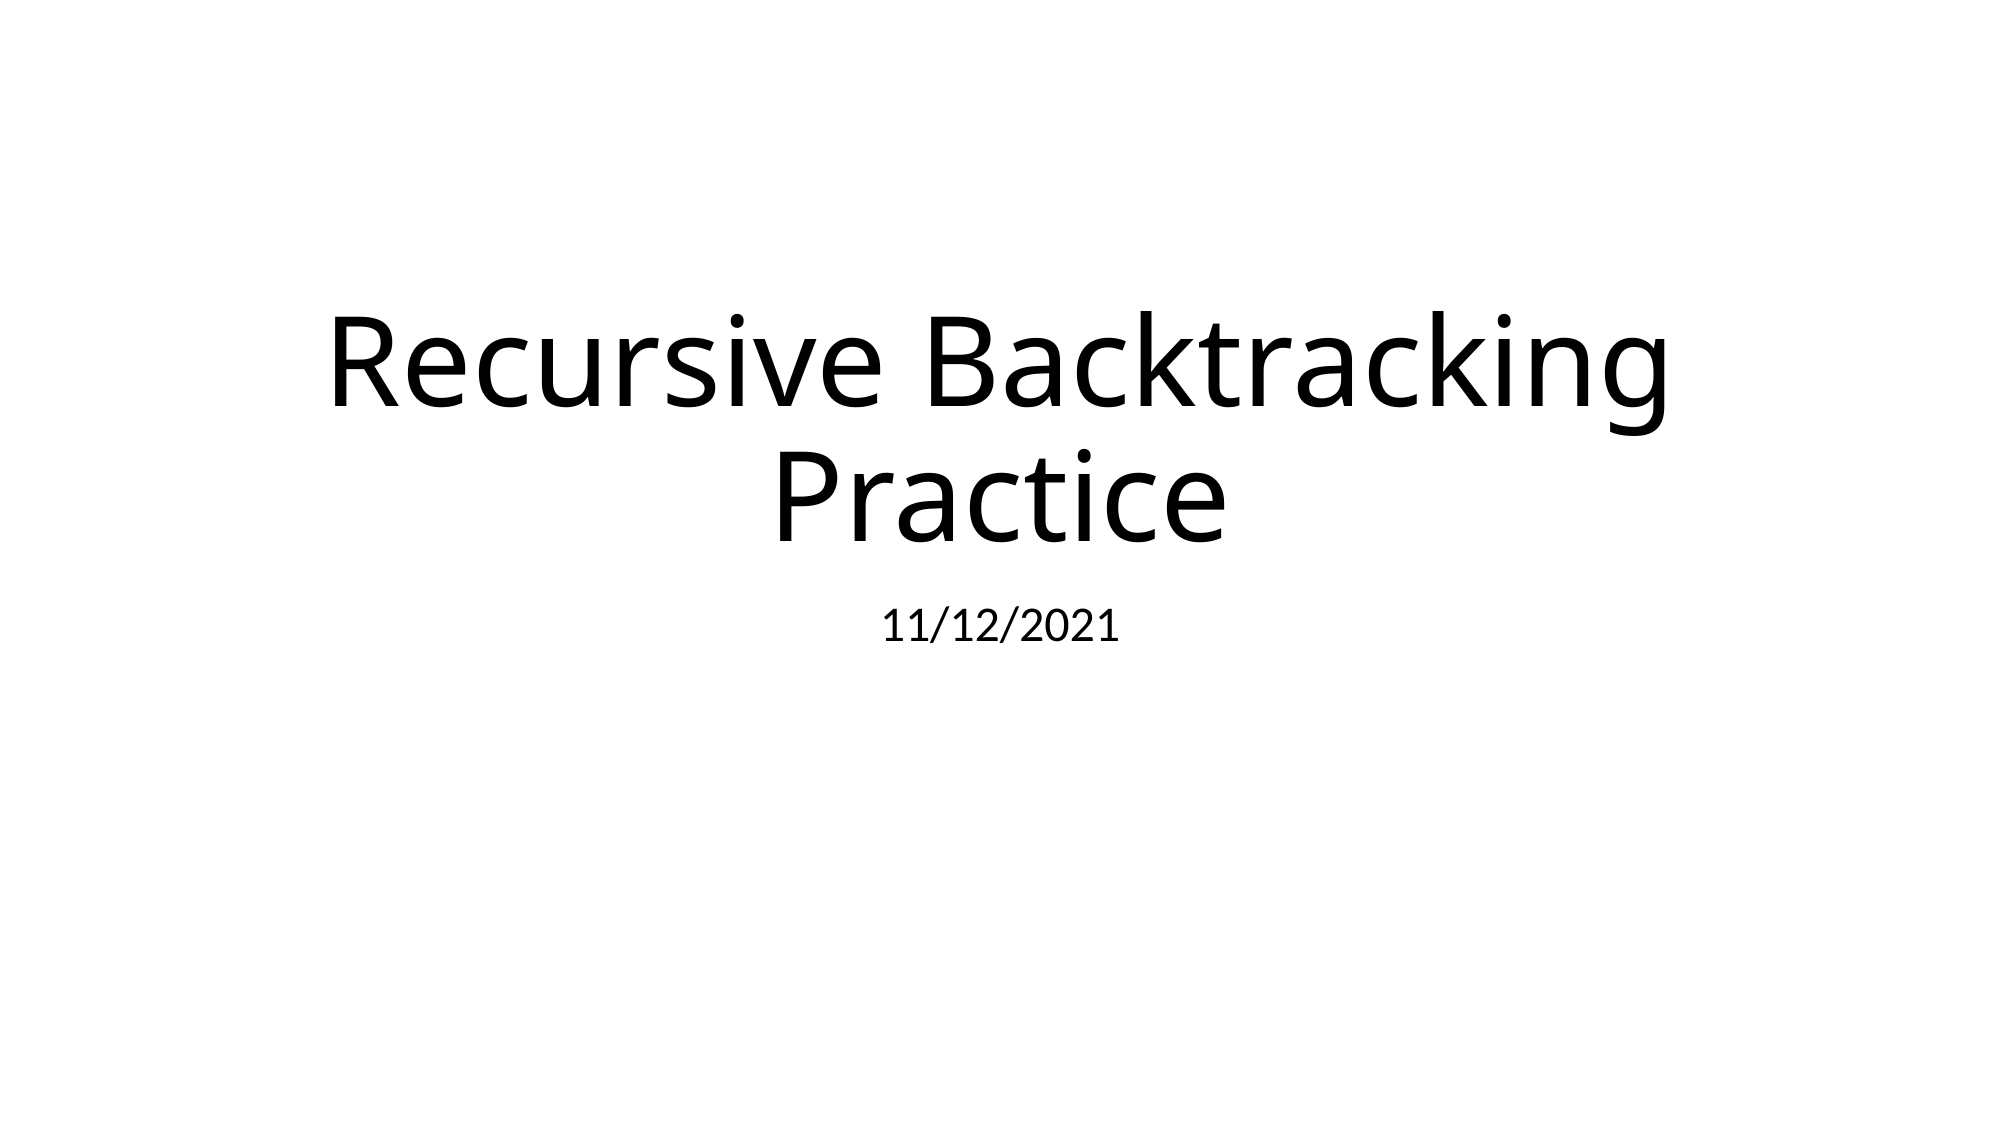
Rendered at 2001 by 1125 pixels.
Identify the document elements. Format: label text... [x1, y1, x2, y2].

title Recursive Backtracking Practice [249, 184, 1750, 576]
subtitle 11/12/2021 [249, 590, 1750, 863]
